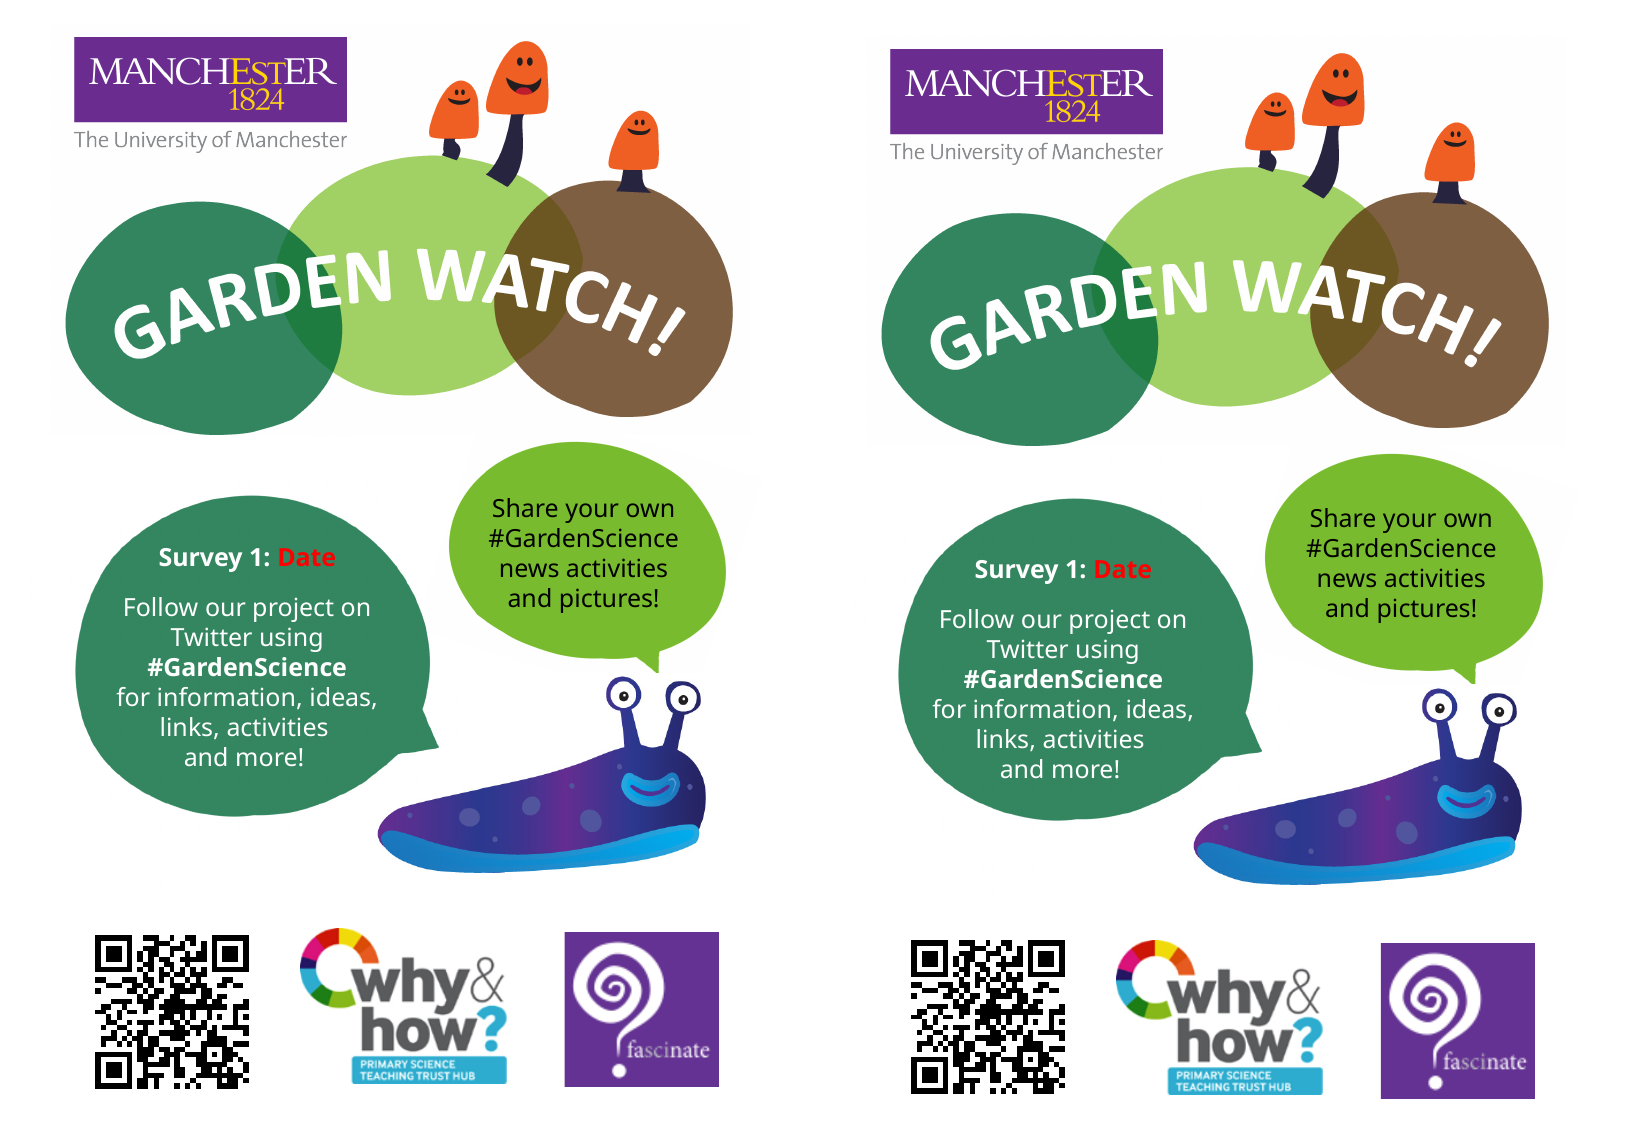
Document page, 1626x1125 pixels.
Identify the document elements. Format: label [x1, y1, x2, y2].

picture [74, 914, 270, 1110]
picture [836, 36, 1578, 902]
picture [299, 928, 507, 1084]
picture [890, 919, 1086, 1115]
picture [1115, 940, 1323, 1096]
picture [564, 931, 720, 1087]
picture [13, 24, 761, 898]
picture [1380, 943, 1536, 1099]
